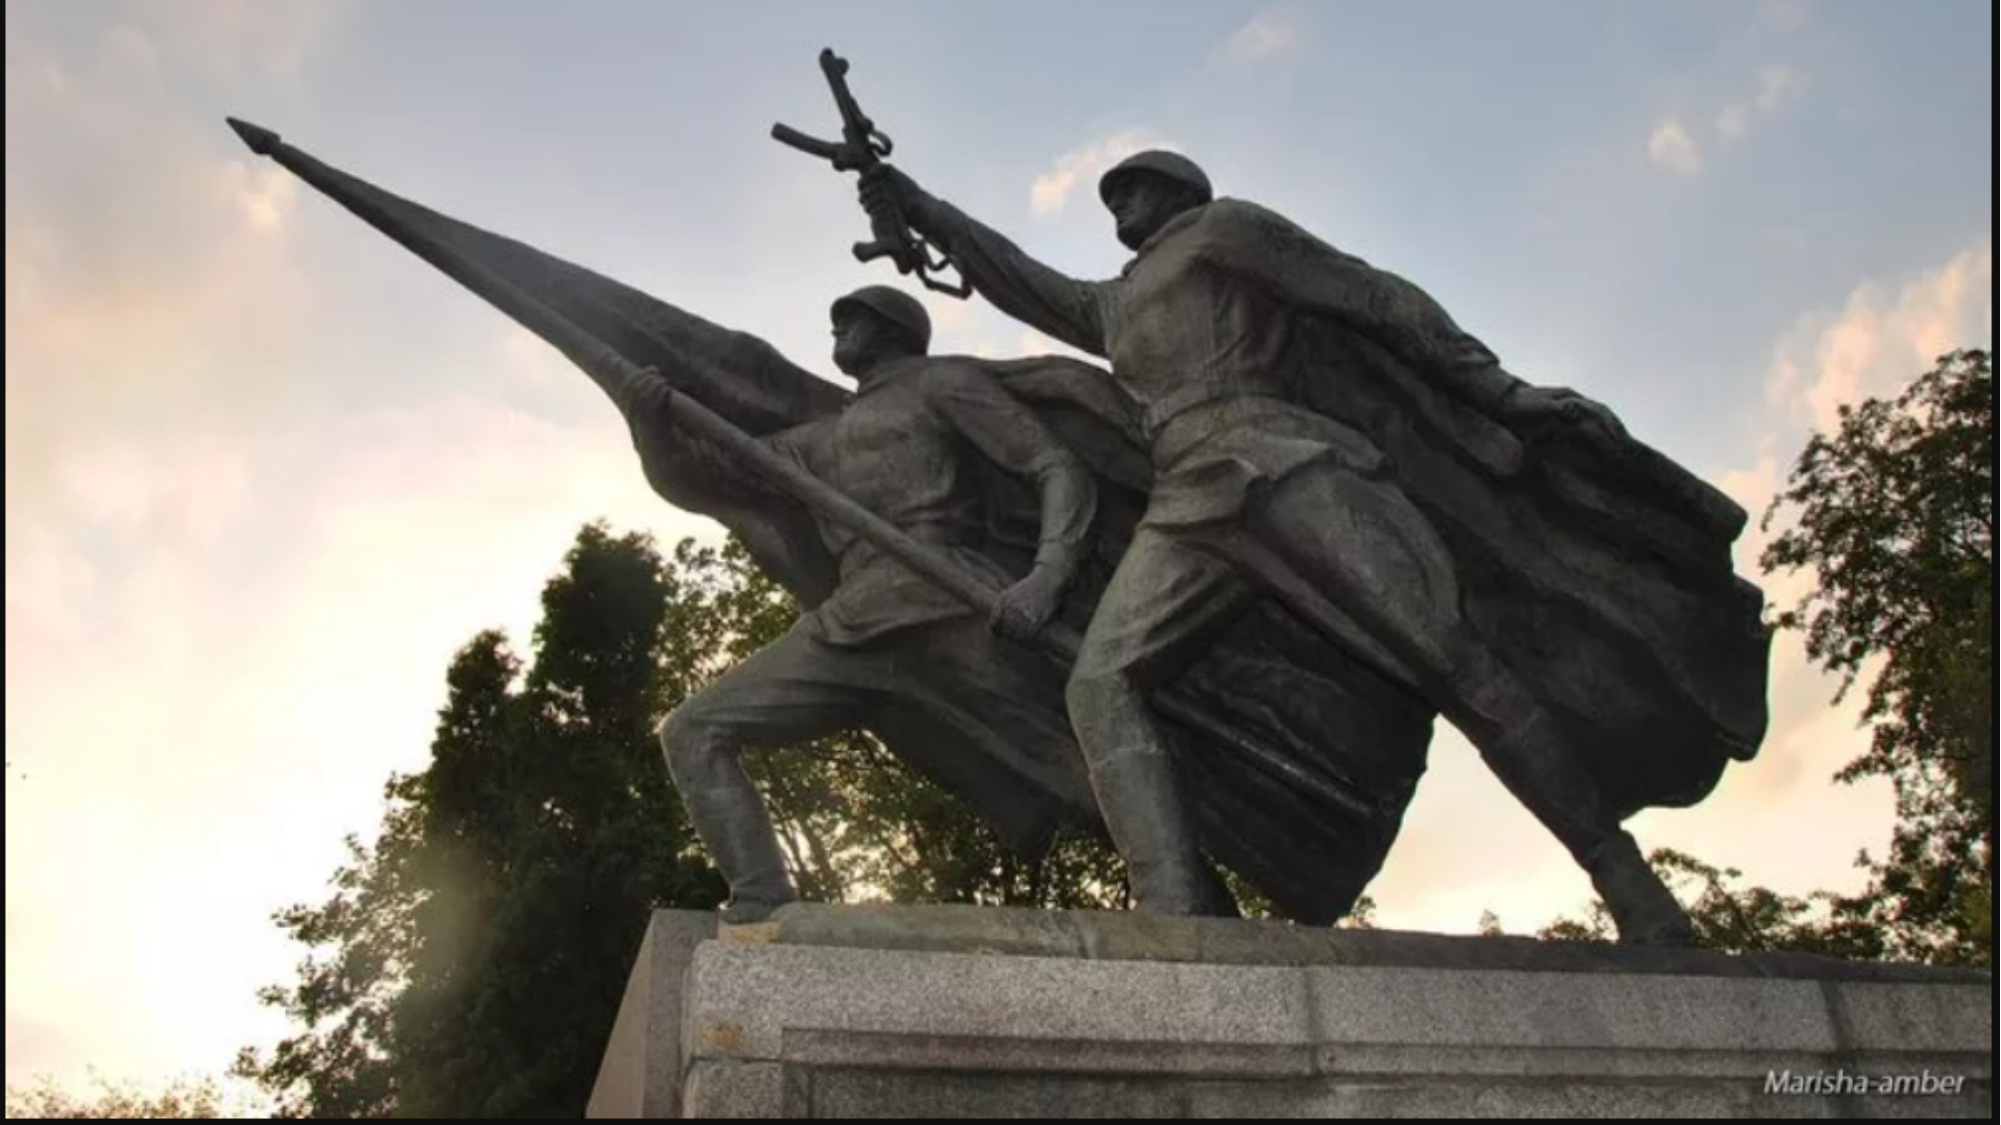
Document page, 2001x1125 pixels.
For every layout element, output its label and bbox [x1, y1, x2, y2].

list [0, 0, 2000, 1125]
